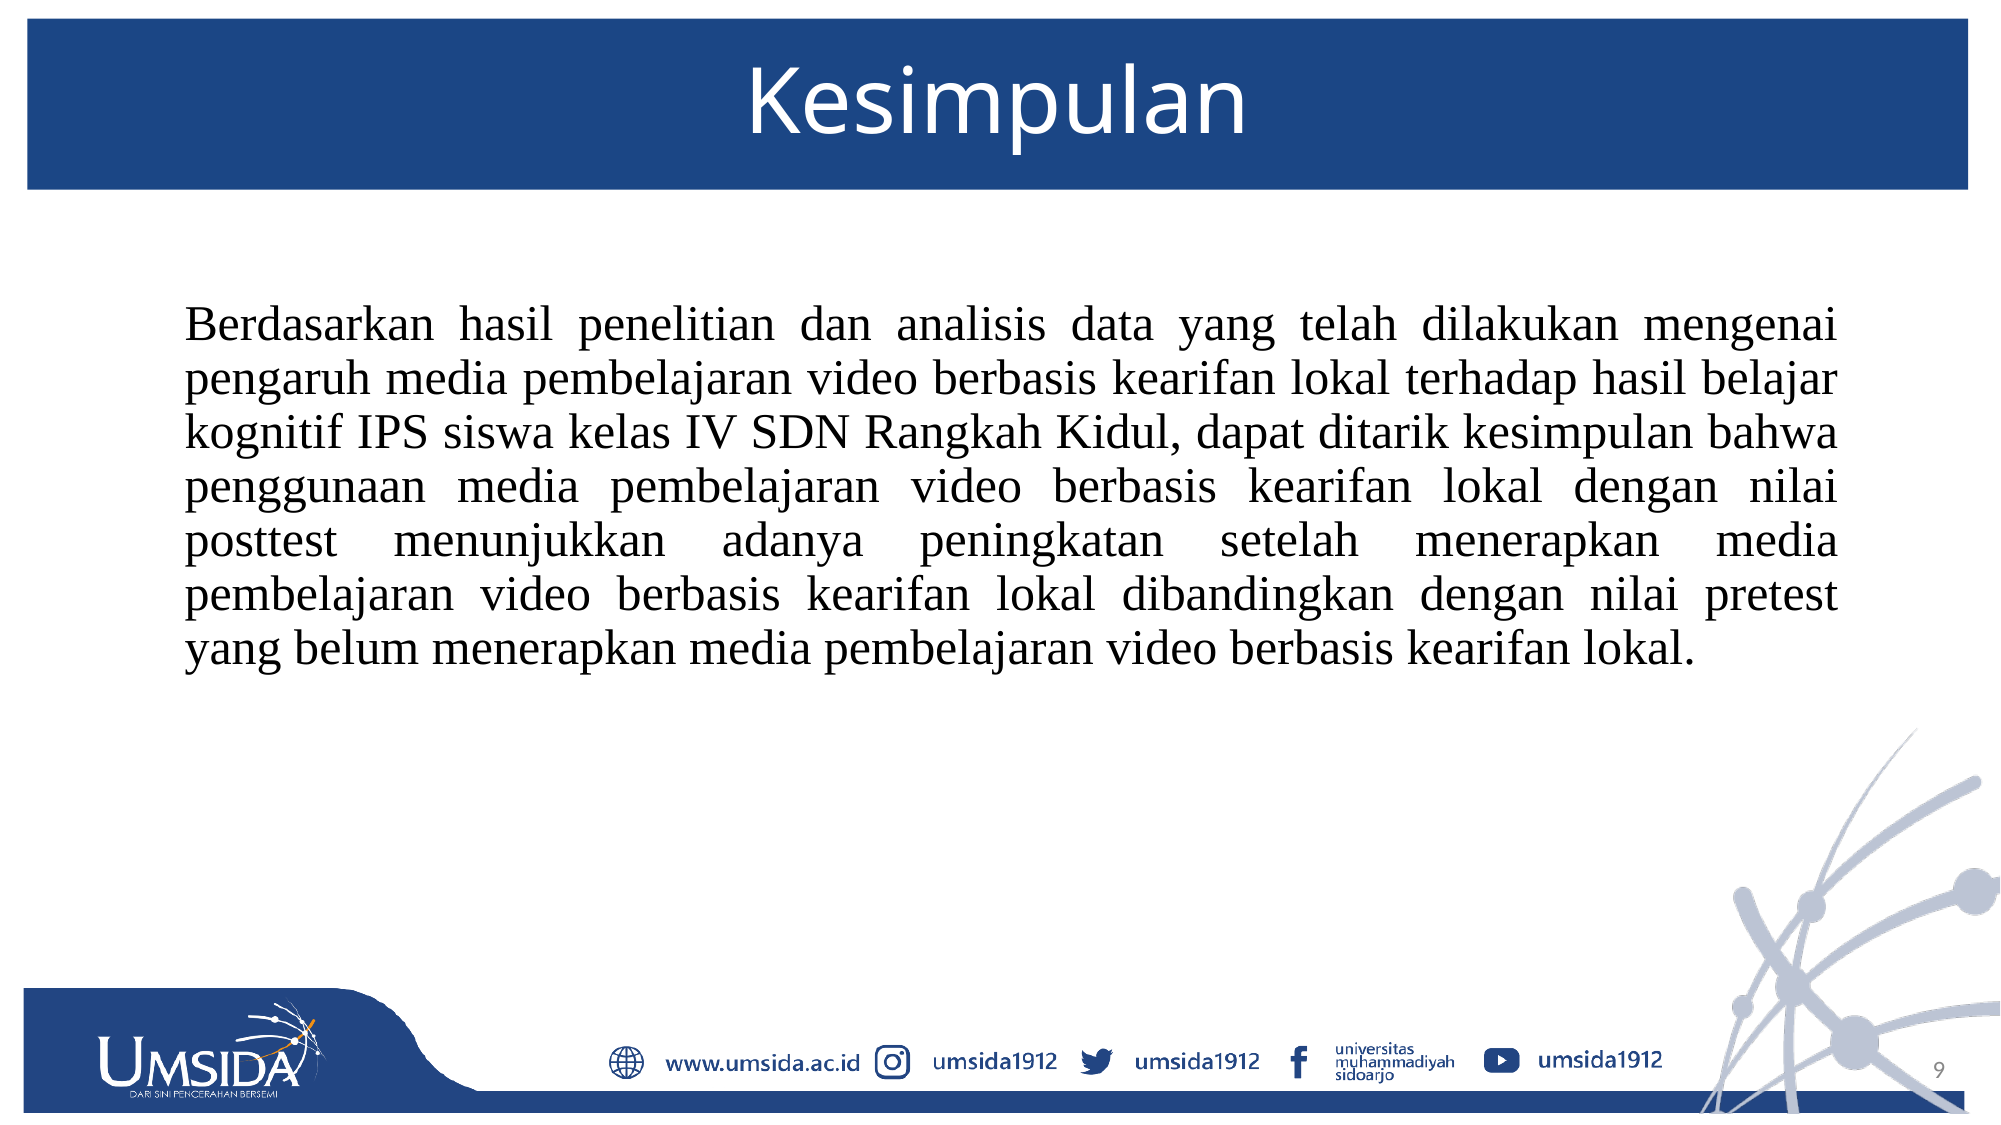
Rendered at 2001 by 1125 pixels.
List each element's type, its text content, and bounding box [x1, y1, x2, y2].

list Berdasarkan hasil penelitian dan analisis data yang telah dilakukan mengenai pengaruh media pembelajaran video berbasis kearifan lokal terhadap hasil belajar kognitif IPS siswa kelas IV SDN Rangkah Kidul, dapat ditarik kesimpulan bahwa penggunaan media pembelajaran video berbasis kearifan lokal dengan nilai posttest menunjukkan adanya peningkatan setelah menerapkan media pembelajaran video berbasis kearifan lokal dibandingkan dengan nilai pretest yang belum menerapkan media pembelajaran video berbasis kearifan lokal. [125, 290, 1855, 1125]
picture [23, 51, 2001, 1114]
title Kesimpulan [27, 18, 1969, 190]
